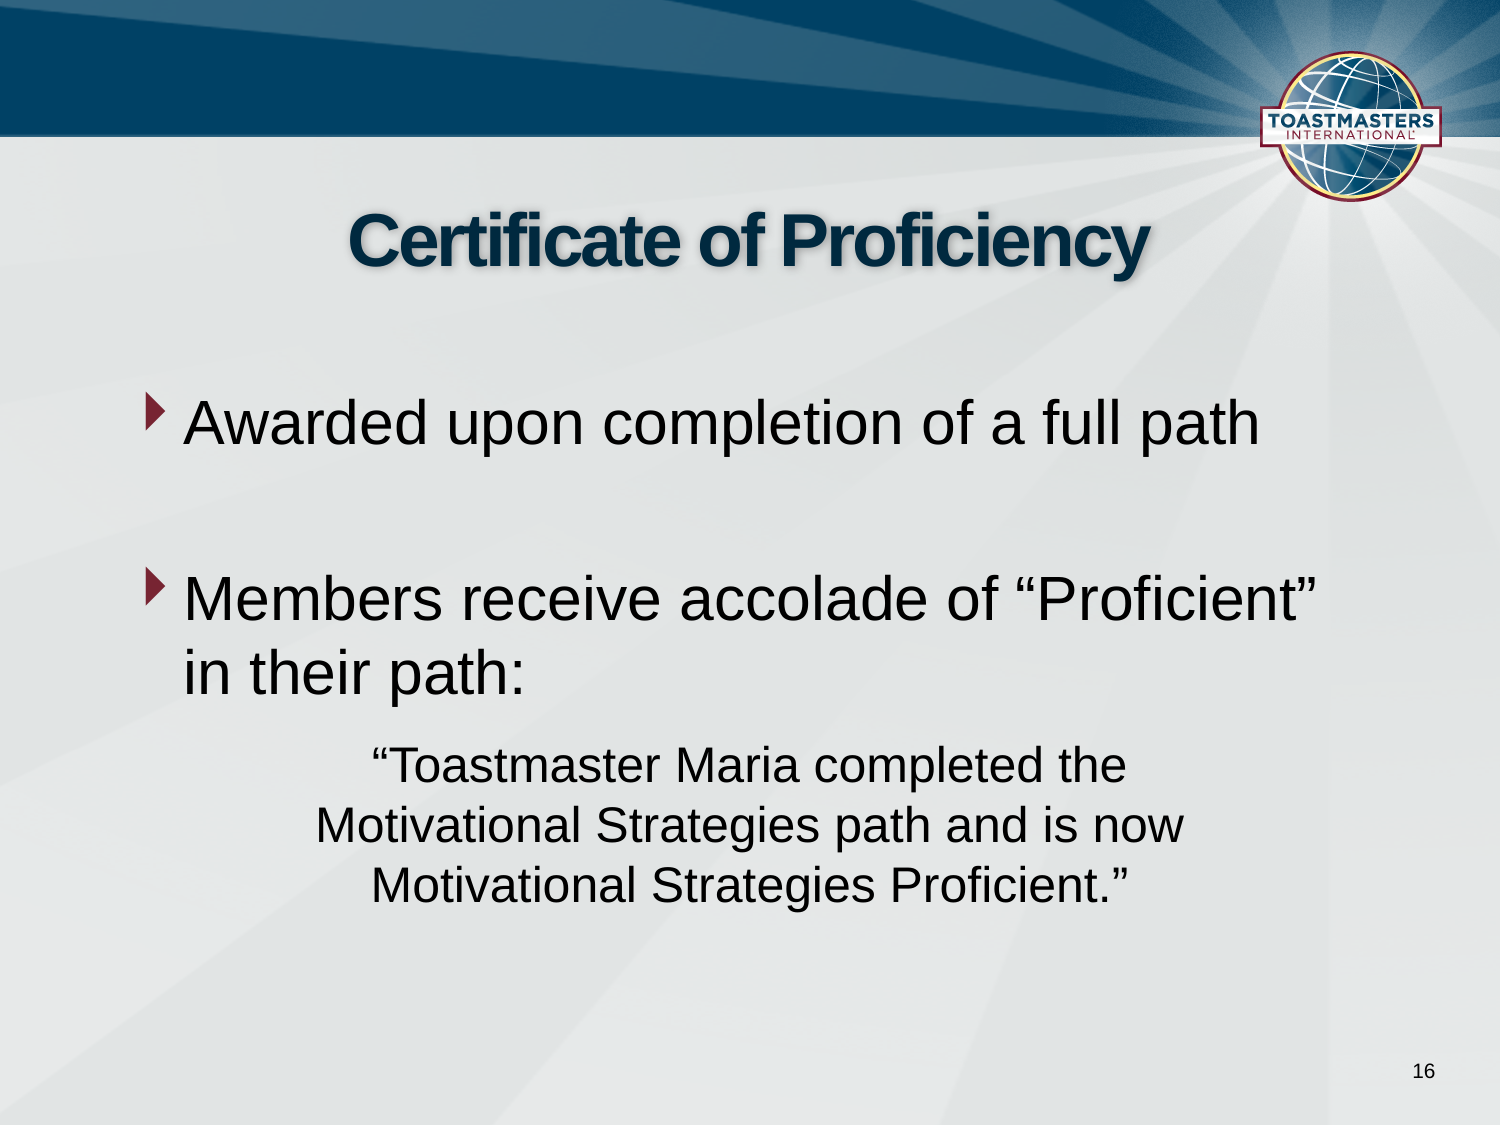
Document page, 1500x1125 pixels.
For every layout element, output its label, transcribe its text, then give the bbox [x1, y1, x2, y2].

title Certificate of Proficiency [112, 149, 1388, 338]
list Awarded upon completion of a full path Members receive accolade of “Proficient” in their path: [112, 374, 1388, 751]
text_box “Toastmaster Maria completed the Motivational Strategies path and is now Motivational Strategies Proficient.” [299, 724, 1200, 920]
picture [0, 0, 1500, 1125]
text_box 16 [1387, 1050, 1450, 1090]
